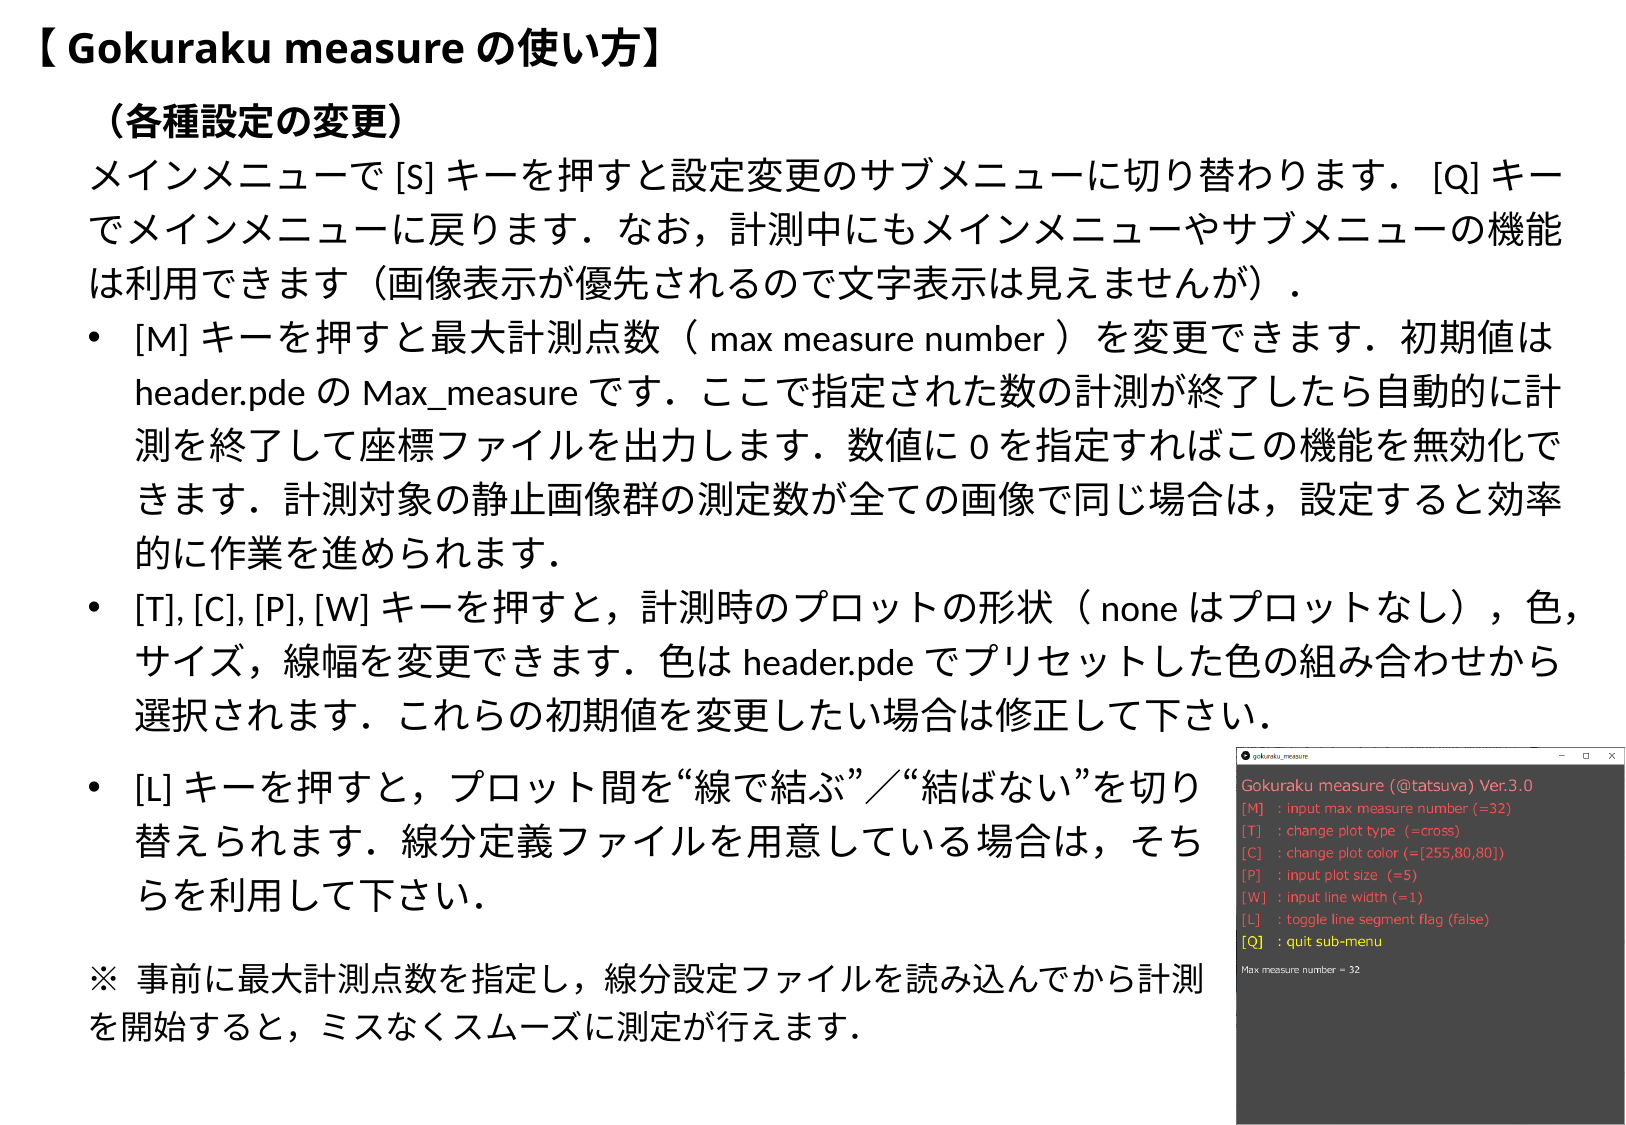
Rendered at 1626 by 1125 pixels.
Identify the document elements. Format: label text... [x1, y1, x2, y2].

text_box [L]キーを押すと，プロット間を“線で結ぶ”／“結ばない”を切り替えられます．線分定義ファイルを用意している場合は，そちらを利用して下さい． ※ 事前に最大計測点数を指定し，線分設定ファイルを読み込んでから計測を開始すると，ミスなくスムーズに測定が行えます． [72, 747, 1220, 1054]
text_box （各種設定の変更） メインメニューで[S]キーを押すと設定変更のサブメニューに切り替わります．[Q]キーでメインメニューに戻ります．なお，計測中にもメインメニューやサブメニューの機能は利用できます（画像表示が優先されるので文字表示は見えませんが）． [M]キーを押すと最大計測点数（max measure number）を変更できます．初期値はheader.pdeのMax_measureです．ここで指定された数の計測が終了したら自動的に計測を終了して座標ファイルを出力します．数値に0を指定すればこの機能を無効化できます．計測対象の静止画像群の測定数が全ての画像で同じ場合は，設定すると効率的に作業を進められます． [T], [C], [P], [W]キーを押すと，計測時のプロットの形状（noneはプロットなし），色，サイズ，線幅を変更できます．色はheader.pdeでプリセットした色の組み合わせから選択されます．これらの初期値を変更したい場合は修正して下さい． [72, 81, 1578, 745]
picture [1236, 747, 1625, 1125]
title 【Gokuraku measureの使い方】 [0, 0, 1625, 101]
